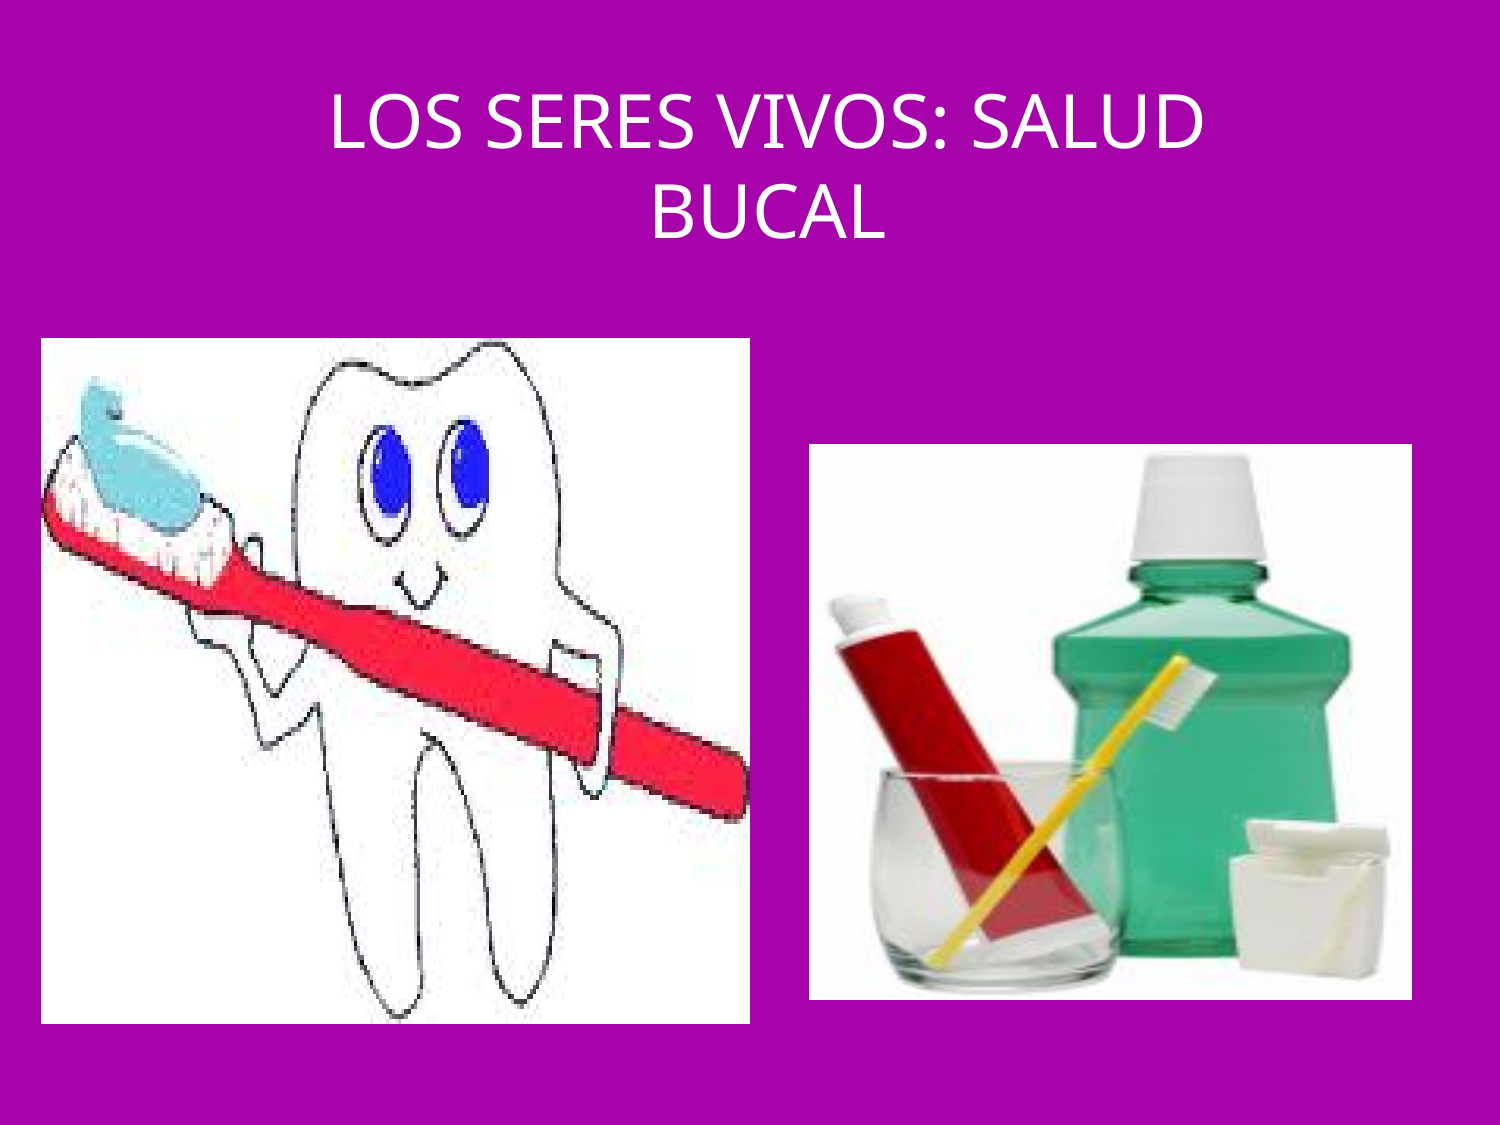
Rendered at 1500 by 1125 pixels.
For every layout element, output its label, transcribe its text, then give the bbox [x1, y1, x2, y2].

picture [41, 337, 751, 1024]
picture [808, 444, 1412, 1000]
text_box LOS SERES VIVOS: SALUD BUCAL [194, 66, 1341, 262]
